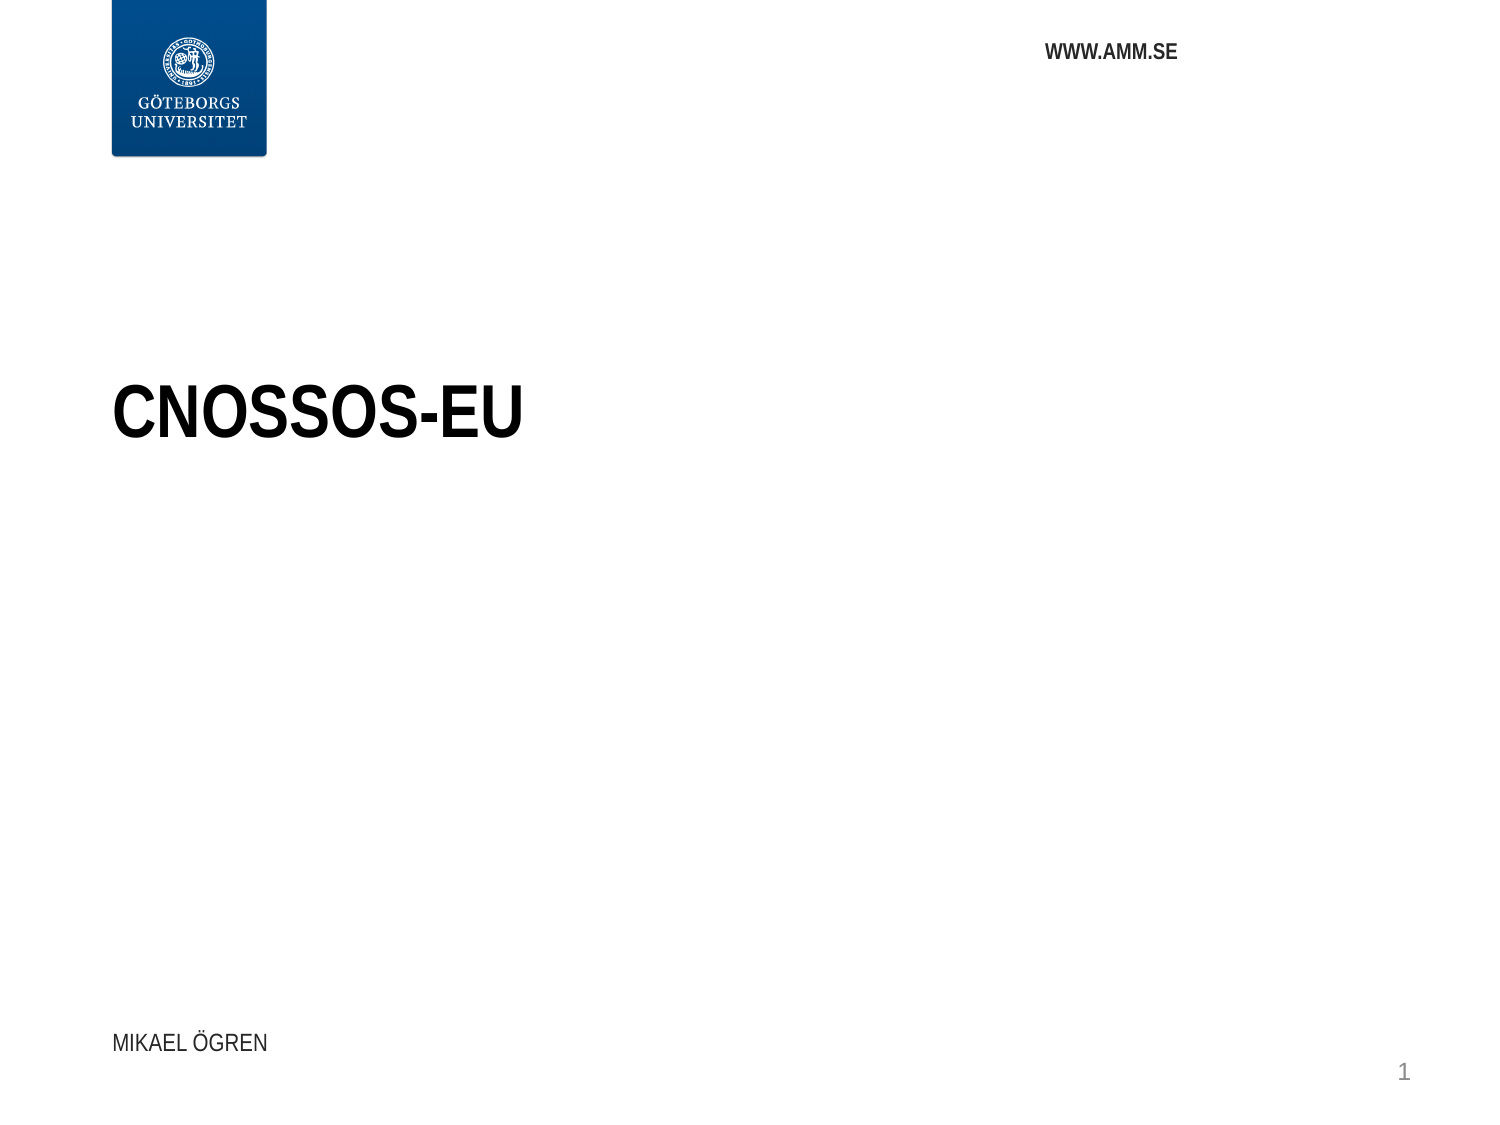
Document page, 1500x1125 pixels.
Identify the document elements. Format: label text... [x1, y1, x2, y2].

footer www.amm.se [1045, 36, 1459, 113]
picture [110, 0, 268, 159]
slide_number 1 [1316, 1051, 1412, 1091]
list Mikael ögren [112, 1023, 1412, 1059]
title Cnossos-eu [112, 373, 1412, 561]
